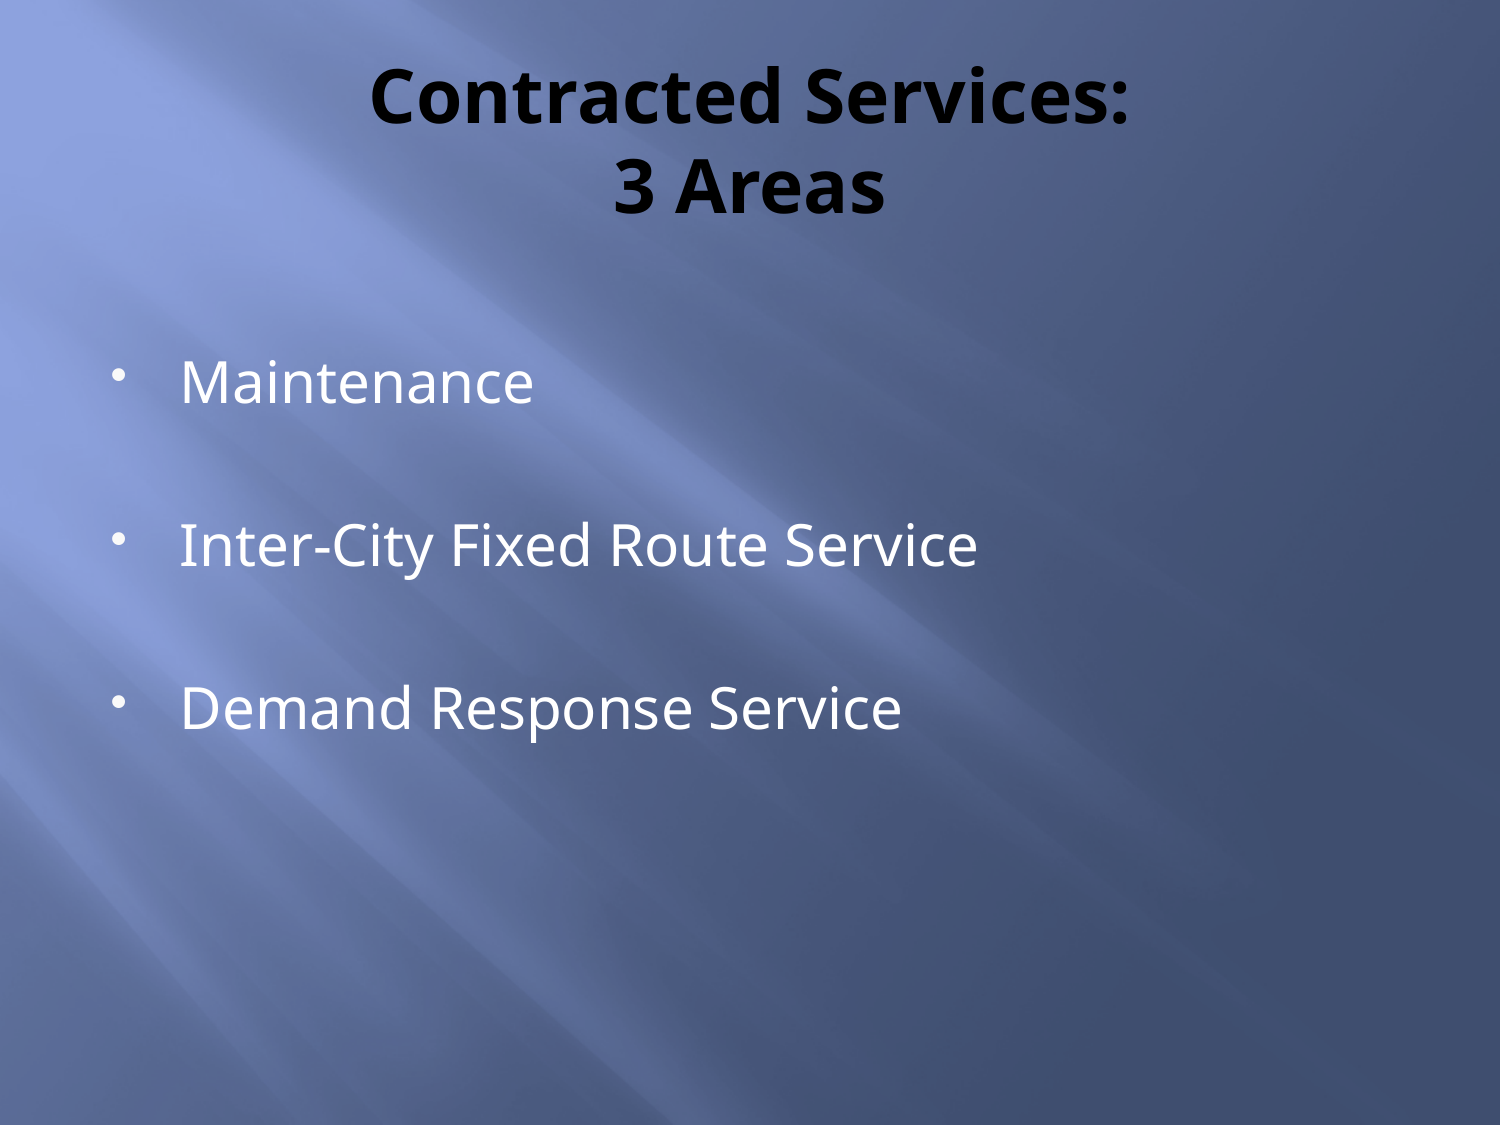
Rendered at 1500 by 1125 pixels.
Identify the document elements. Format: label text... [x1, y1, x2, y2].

title Contracted Services: 3 Areas [75, 45, 1425, 233]
list Maintenance Inter-City Fixed Route Service Demand Response Service [75, 337, 1425, 1063]
